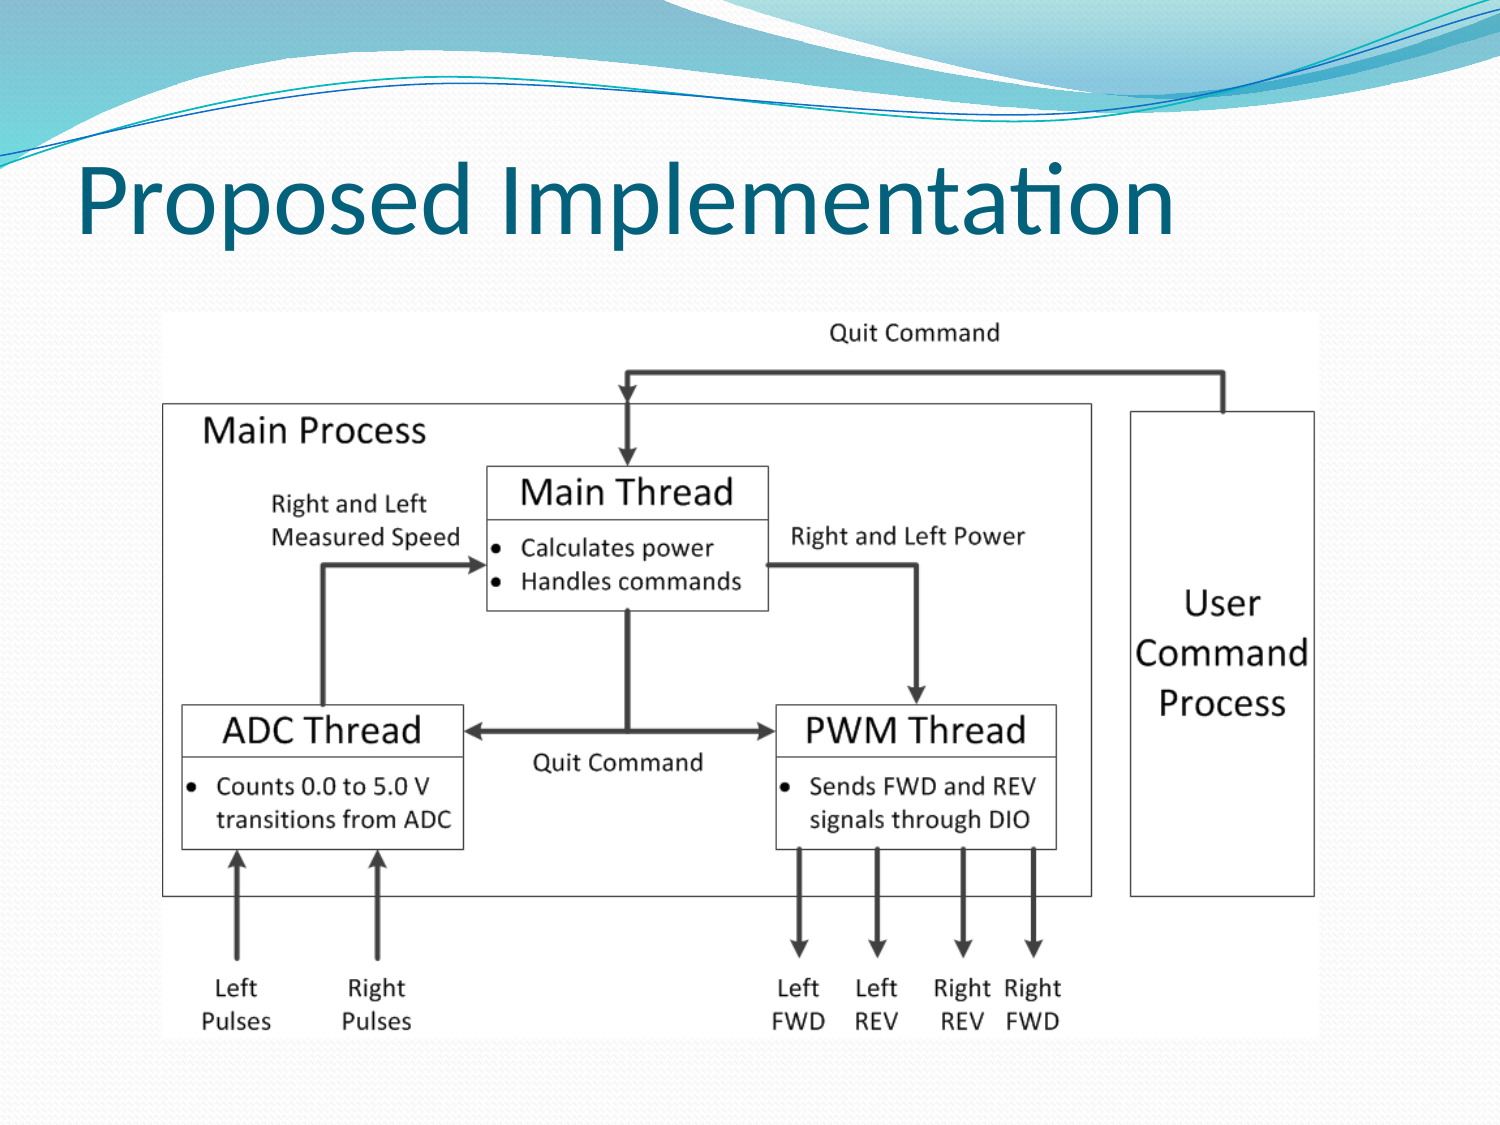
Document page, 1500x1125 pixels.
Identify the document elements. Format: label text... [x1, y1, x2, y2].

picture [162, 312, 1319, 1038]
title Proposed Implementation [75, 115, 1425, 263]
